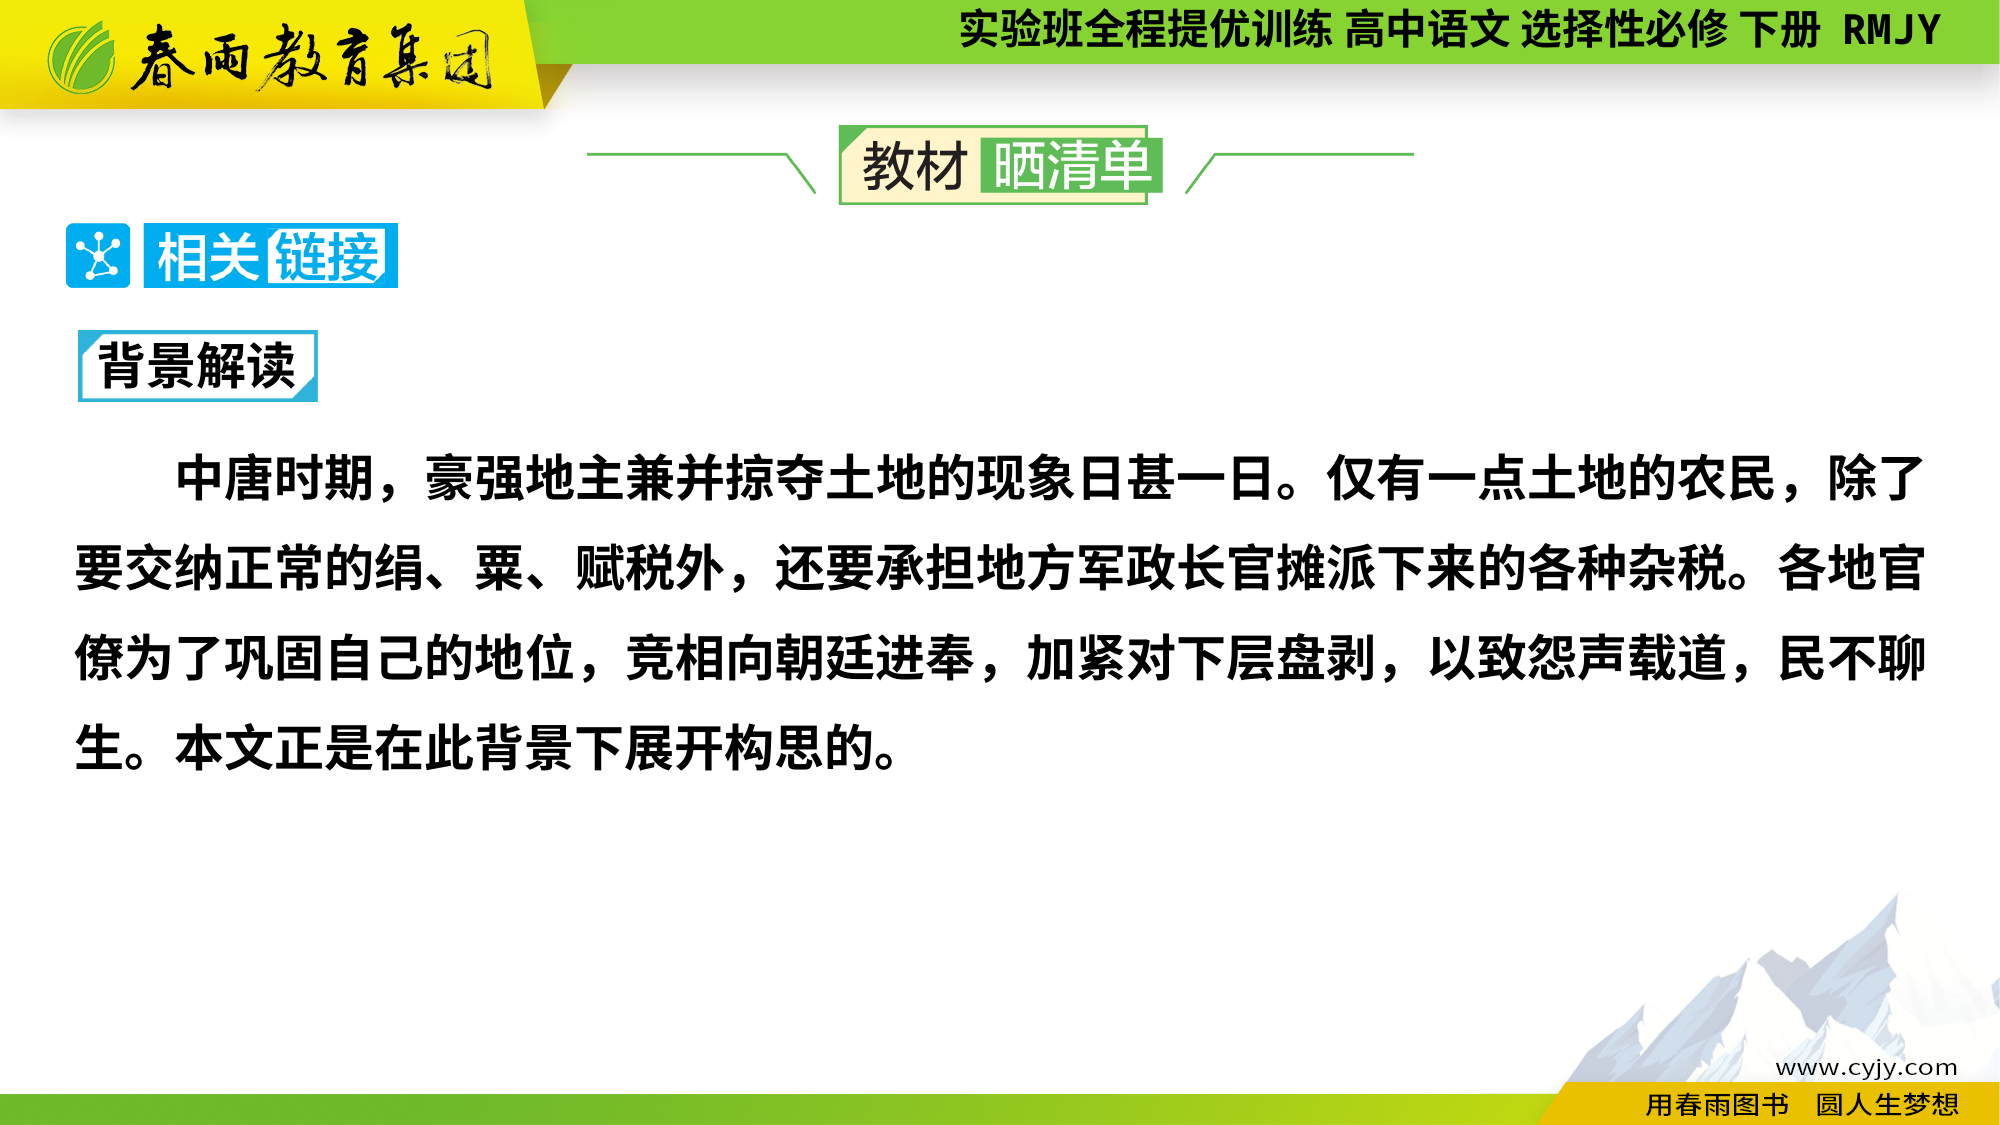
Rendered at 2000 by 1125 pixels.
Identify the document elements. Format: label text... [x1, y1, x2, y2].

picture [0, 0, 2000, 1125]
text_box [78, 326, 319, 404]
list 中唐时期，豪强地主兼并掠夺土地的现象日甚一日。仅有一点土地的农民，除了要交纳正常的绢、粟、赋税外，还要承担地方军政长官摊派下来的各种杂税。各地官僚为了巩固自己的地位，竞相向朝廷进奉，加紧对下层盘剥，以致怨声载道，民不聊生。本文正是在此背景下展开构思的。 [59, 408, 1944, 777]
